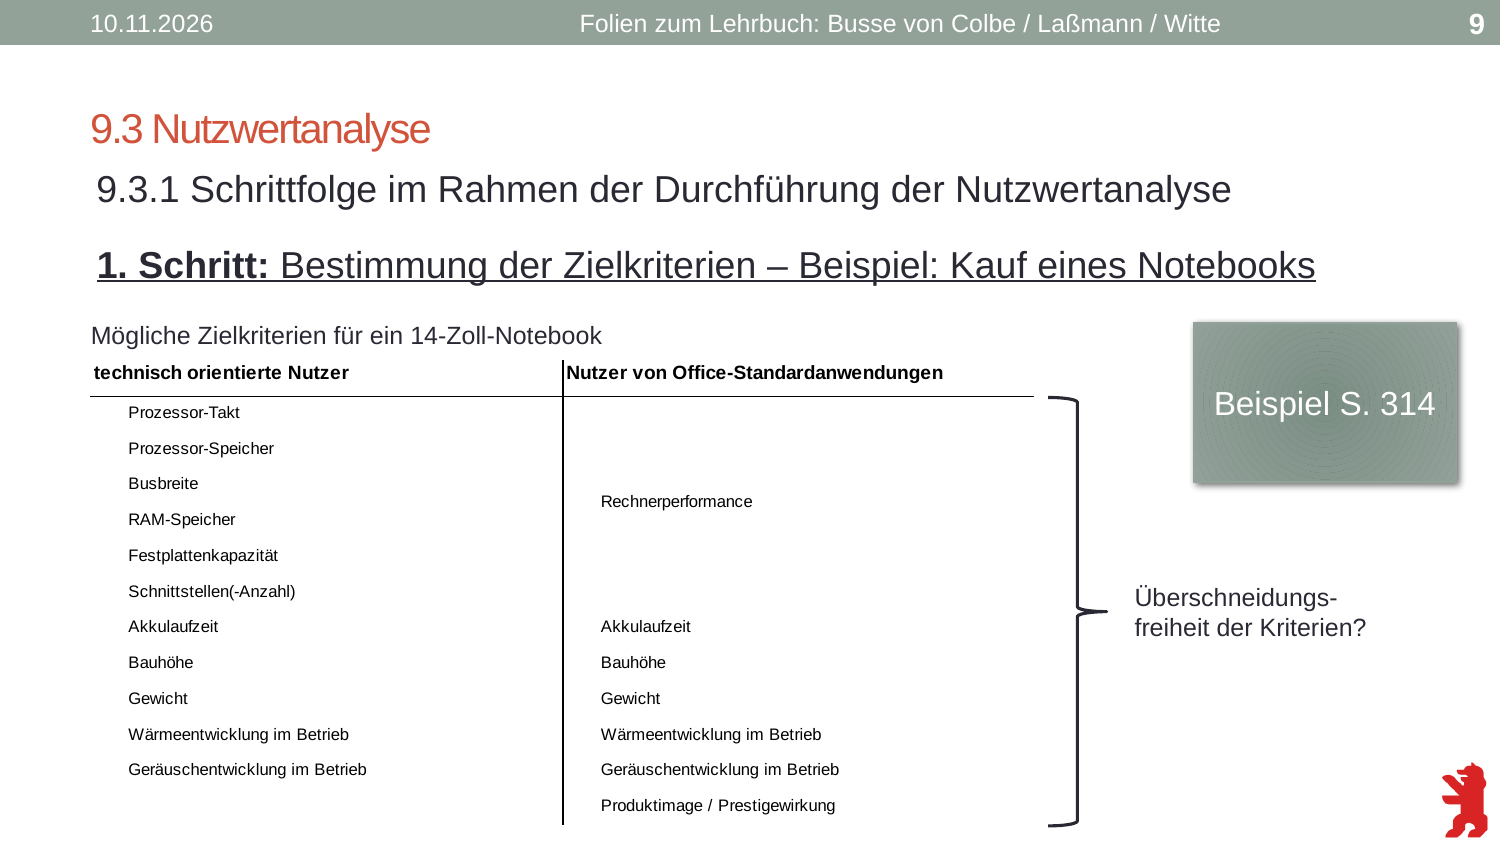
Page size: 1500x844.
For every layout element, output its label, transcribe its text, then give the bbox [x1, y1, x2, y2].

slide_number 9 [1325, 2, 1500, 43]
picture [1434, 760, 1500, 844]
picture [89, 359, 1036, 827]
text_box 9.3.1 Schrittfolge im Rahmen der Durchführung der Nutzwertanalyse [81, 157, 1248, 217]
text_box Überschneidungs- freiheit der Kriterien? [1119, 573, 1401, 649]
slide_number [75, 2, 550, 43]
footer Folien zum Lehrbuch: Busse von Colbe / Laßmann / Witte [562, 2, 1238, 43]
text_box Beispiel S. 314 [1193, 322, 1457, 483]
text_box Mögliche Zielkriterien für ein 14-Zoll-Notebook [76, 312, 619, 357]
title 9.3 Nutzwertanalyse [75, 65, 1500, 188]
text_box [1048, 396, 1108, 827]
text_box 1. Schritt: Bestimmung der Zielkriterien – Beispiel: Kauf eines Notebooks [82, 233, 1331, 293]
